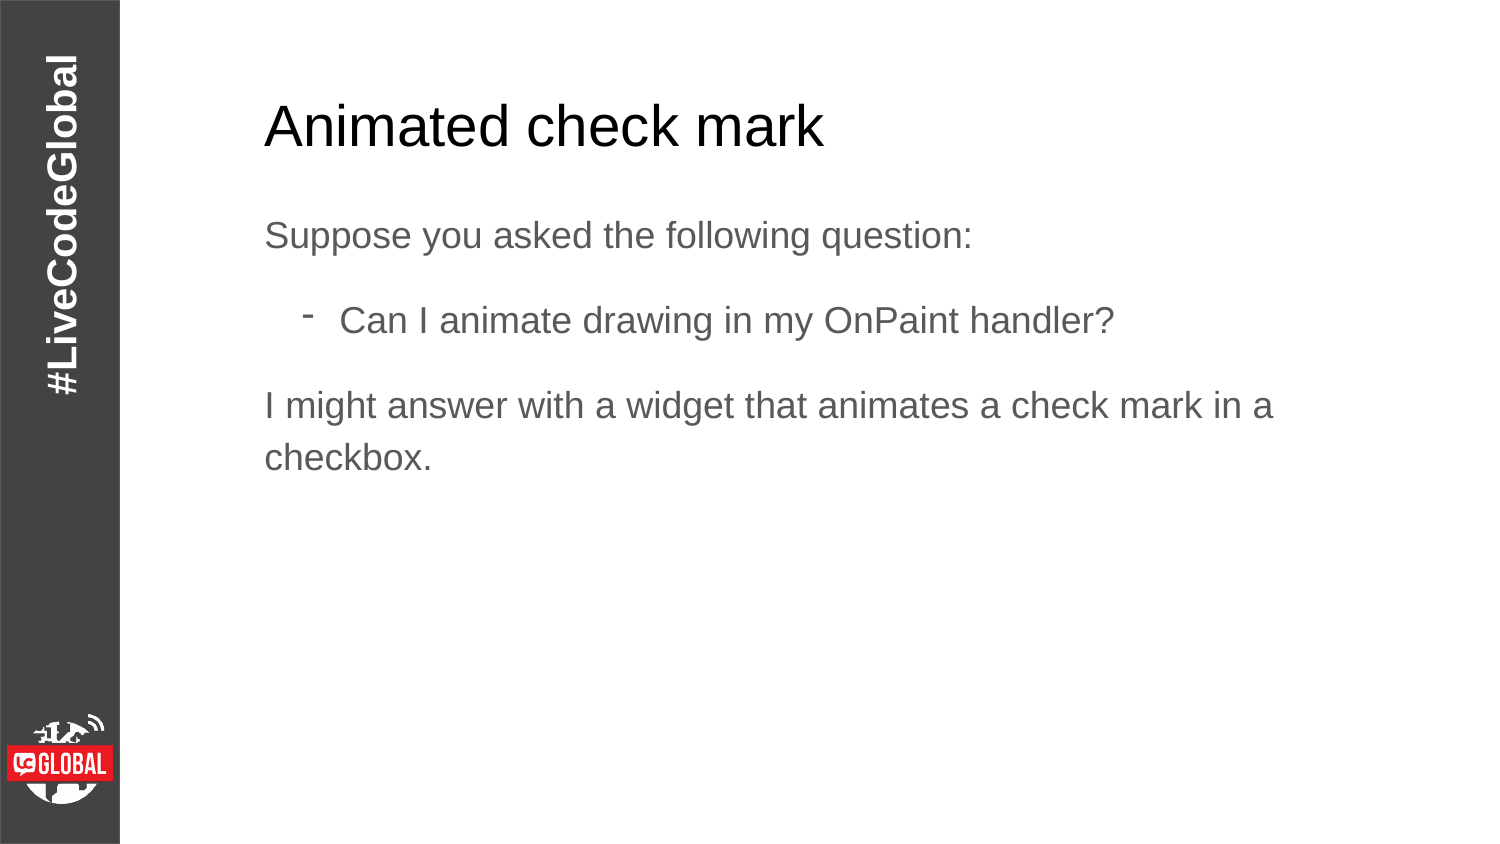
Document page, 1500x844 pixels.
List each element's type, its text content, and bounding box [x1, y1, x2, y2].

list Suppose you asked the following question: Can I animate drawing in my OnPaint handler? I might answer with a widget that animates a check mark in a checkbox. [249, 189, 1417, 778]
title Animated check mark [249, 72, 1417, 167]
picture [7, 714, 113, 804]
